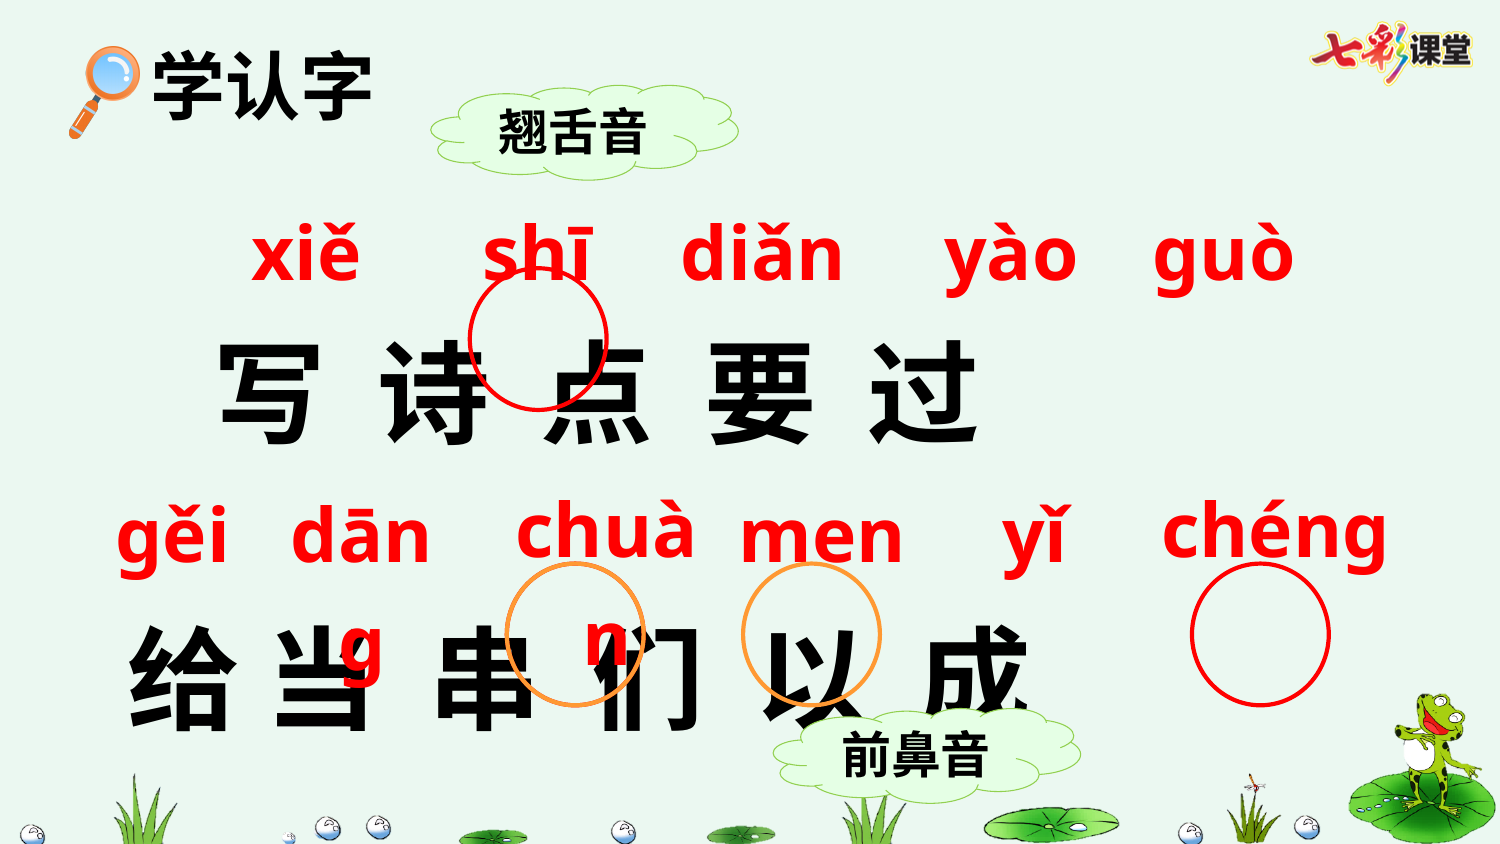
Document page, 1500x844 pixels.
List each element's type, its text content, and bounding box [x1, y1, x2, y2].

picture [1222, 763, 1289, 844]
text_box shī [395, 179, 655, 303]
text_box [505, 562, 645, 707]
picture [702, 820, 781, 844]
picture [454, 824, 533, 844]
text_box [1190, 562, 1330, 707]
text_box dāng [253, 462, 470, 693]
text_box guò [1116, 179, 1332, 303]
picture [608, 816, 641, 844]
text_box yào [903, 179, 1116, 303]
picture [1175, 818, 1208, 844]
picture [312, 812, 346, 844]
picture [104, 753, 195, 844]
text_box [468, 267, 608, 411]
picture [17, 820, 50, 844]
picture [363, 811, 396, 844]
text_box [742, 562, 881, 707]
text_box men [714, 462, 927, 585]
picture [1348, 752, 1500, 844]
picture [1291, 811, 1325, 844]
picture [974, 796, 1131, 844]
picture [832, 795, 924, 844]
text_box xiě [198, 179, 395, 303]
text_box chuàn [478, 457, 735, 688]
text_box gěi [64, 462, 253, 585]
text_box chéng [1128, 457, 1424, 580]
text_box 写 诗 点 要 过 给 当 串 们 以 成 [112, 138, 1500, 752]
picture [280, 829, 298, 844]
picture [1308, 20, 1475, 87]
text_box 前鼻音 [772, 707, 1082, 804]
text_box 翘舌音 [430, 84, 739, 181]
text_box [69, 32, 408, 139]
text_box yǐ [927, 462, 1143, 585]
text_box diǎn [655, 179, 872, 303]
